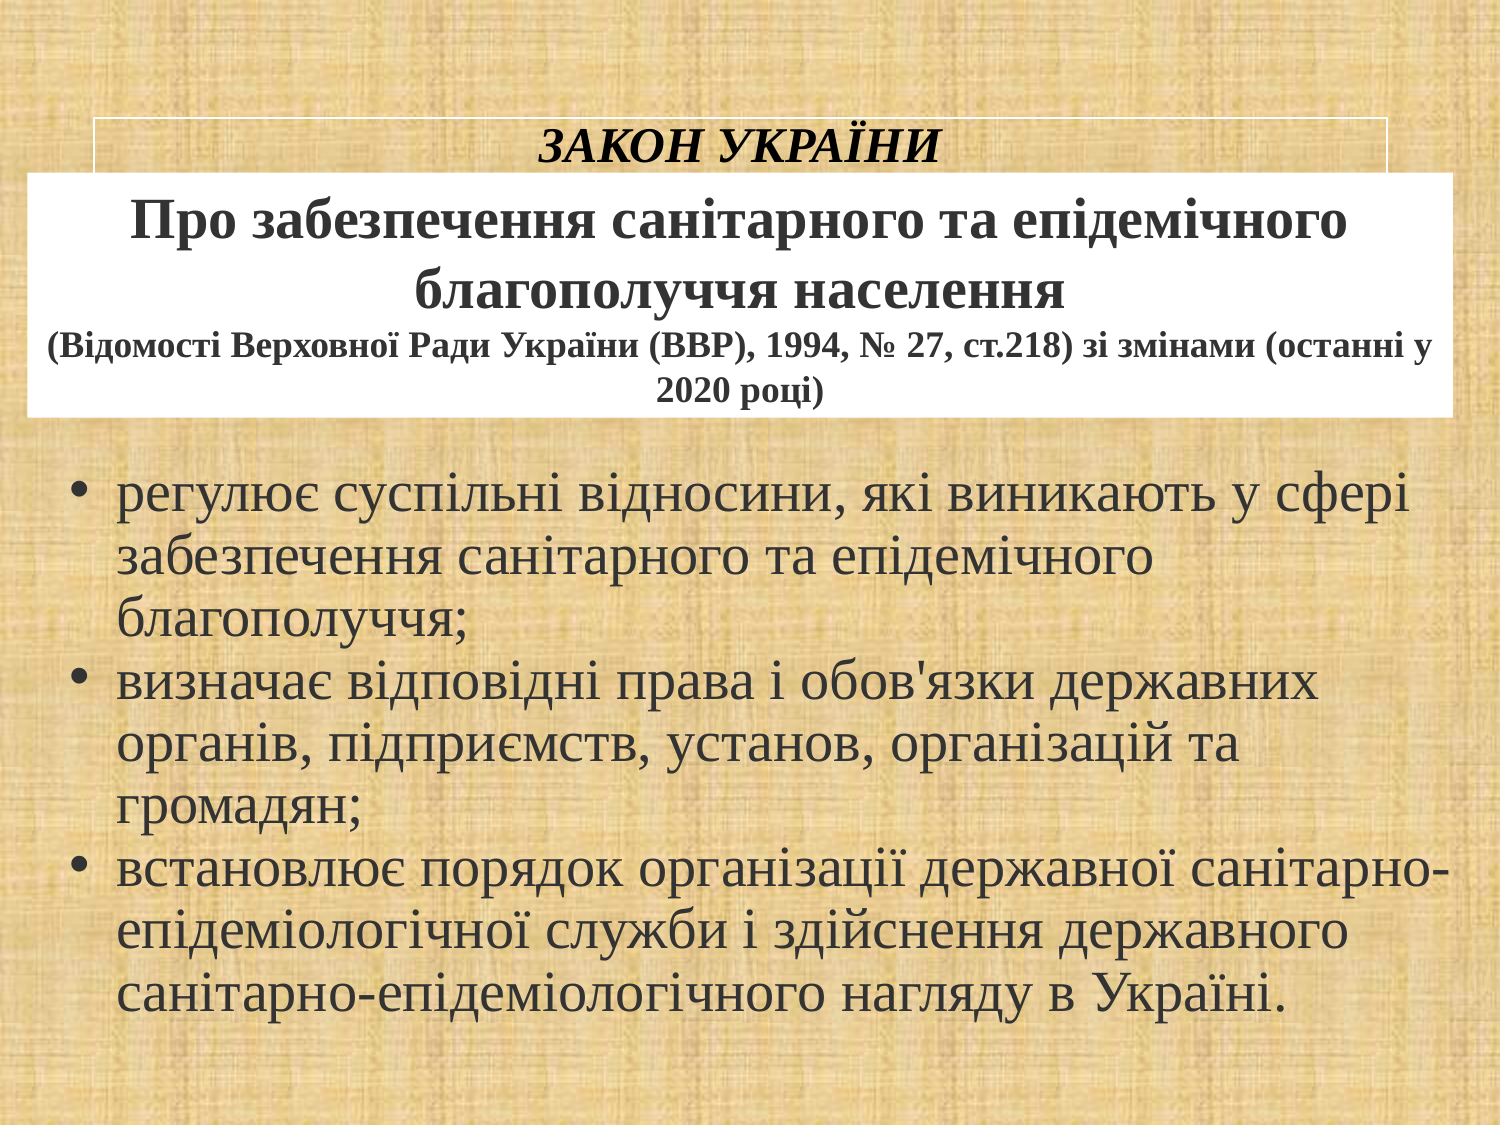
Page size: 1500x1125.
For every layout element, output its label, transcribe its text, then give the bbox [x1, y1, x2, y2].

title Про забезпечення санітарного та епідемічного благополуччя населення (Відомості Верховної Ради України (ВВР), 1994, № 27, ст.218) зі змінами (останні у 2020 році) [27, 172, 1454, 418]
picture [0, 0, 1500, 1125]
table_header ЗАКОН УКРАЇНИ [95, 119, 1386, 172]
text_box регулює суспільні відносини, які виникають у сфері забезпечення санітарного та епідемічного благополуччя; визначає відповідні права і обов'язки державних органів, підприємств, установ, організацій та громадян; встановлює порядок організації державної санітарно-епідеміологічної служби і здійснення державного санітарно-епідеміологічного нагляду в Україні. [54, 453, 1481, 1031]
